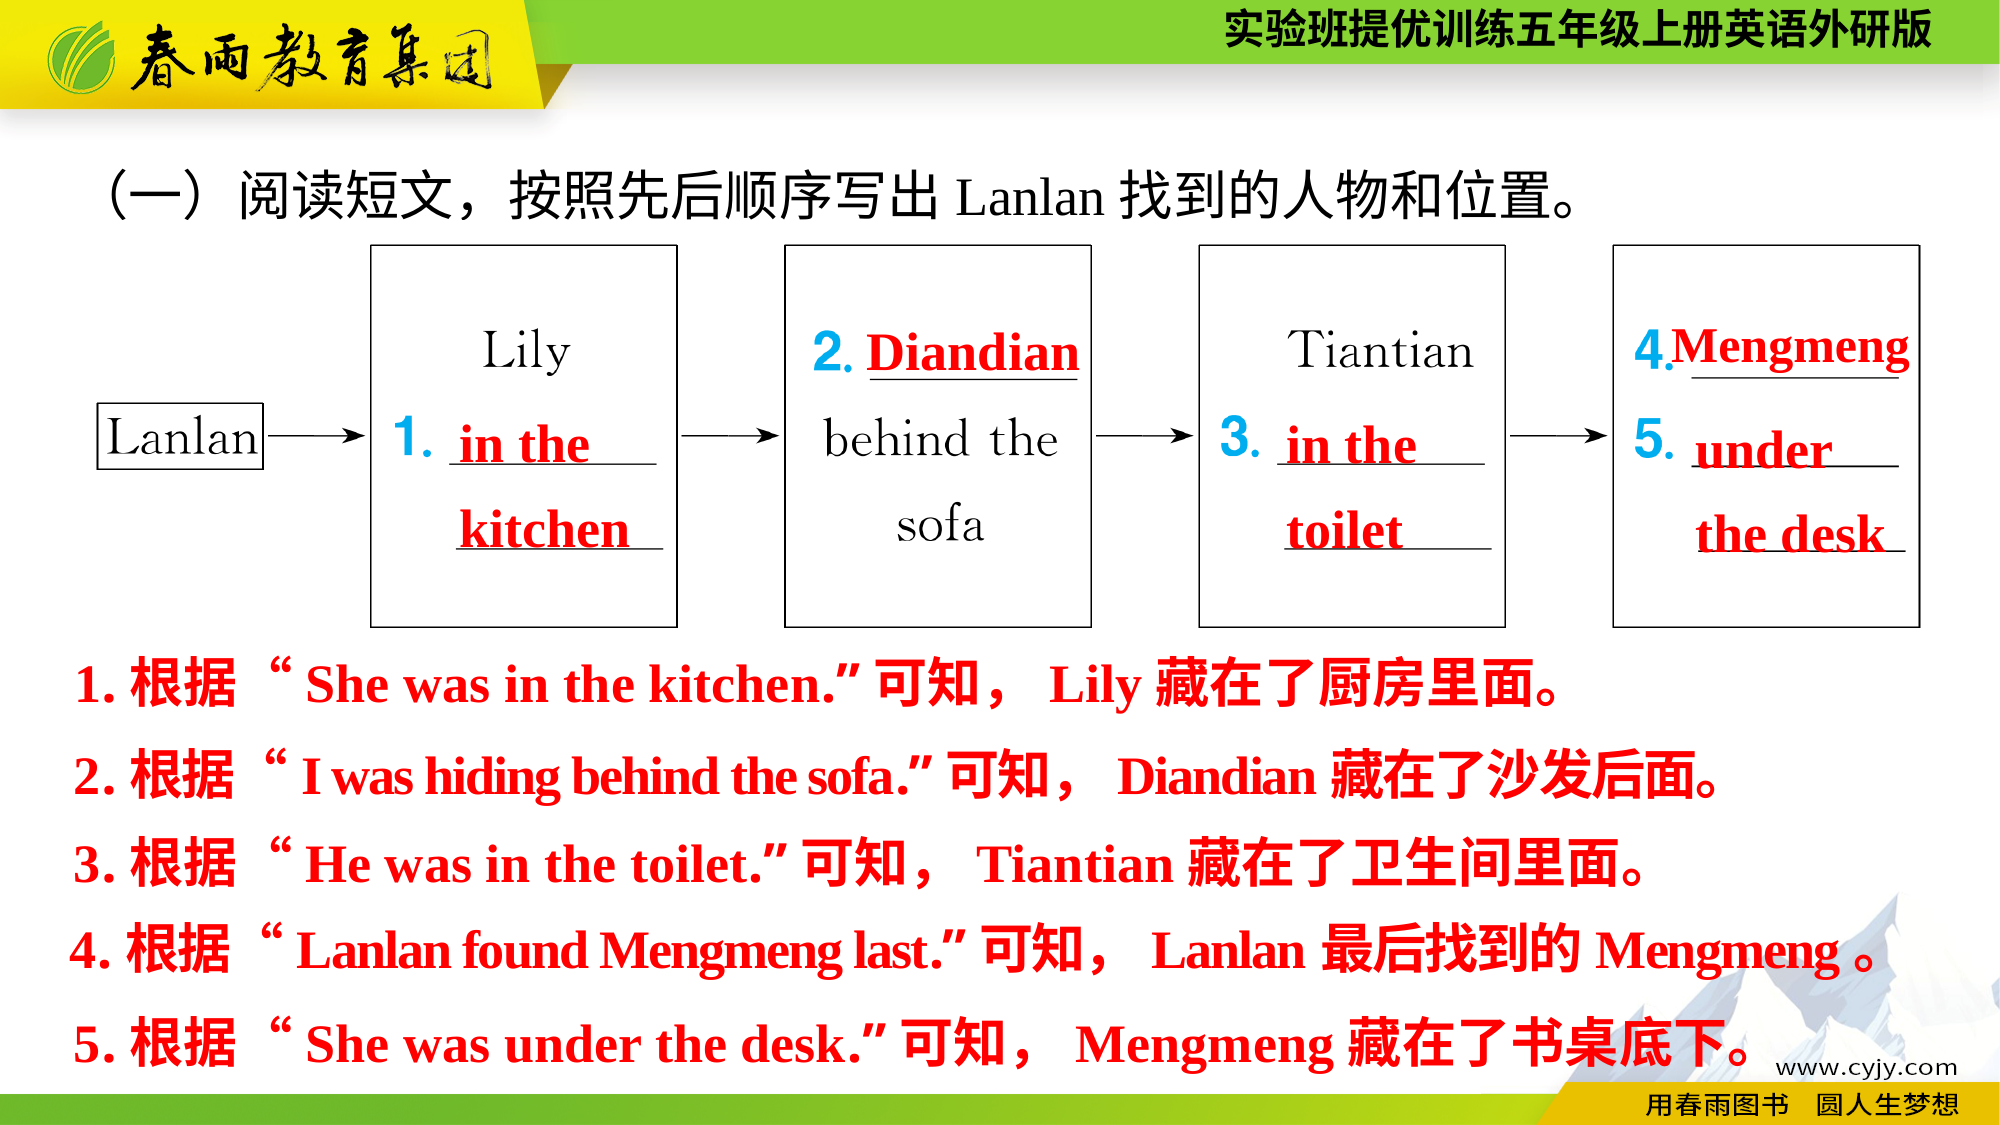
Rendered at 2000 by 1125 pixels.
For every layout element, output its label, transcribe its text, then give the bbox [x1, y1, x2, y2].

list （一）阅读短文，按照先后顺序写出Lanlan找到的人物和位置。 [59, 121, 1944, 223]
text_box 4.根据“Lanlan found Mengmeng last.”可知，Lanlan最后找到的Mengmeng。 [54, 881, 1939, 988]
text_box 2.根据“I was hiding behind the sofa.”可知，Diandian藏在了沙发后面。 [59, 706, 1944, 794]
text_box 5.根据“She was under the desk.”可知，Mengmeng藏在了书桌底下。 [59, 975, 1944, 1081]
text_box 1.根据“She was in the kitchen.”可知，Lily藏在了厨房里面。 [59, 615, 1944, 706]
picture [0, 0, 2000, 1125]
text_box 3.根据“He was in the toilet.”可知，Tiantian藏在了卫生间里面。 [59, 794, 1944, 901]
